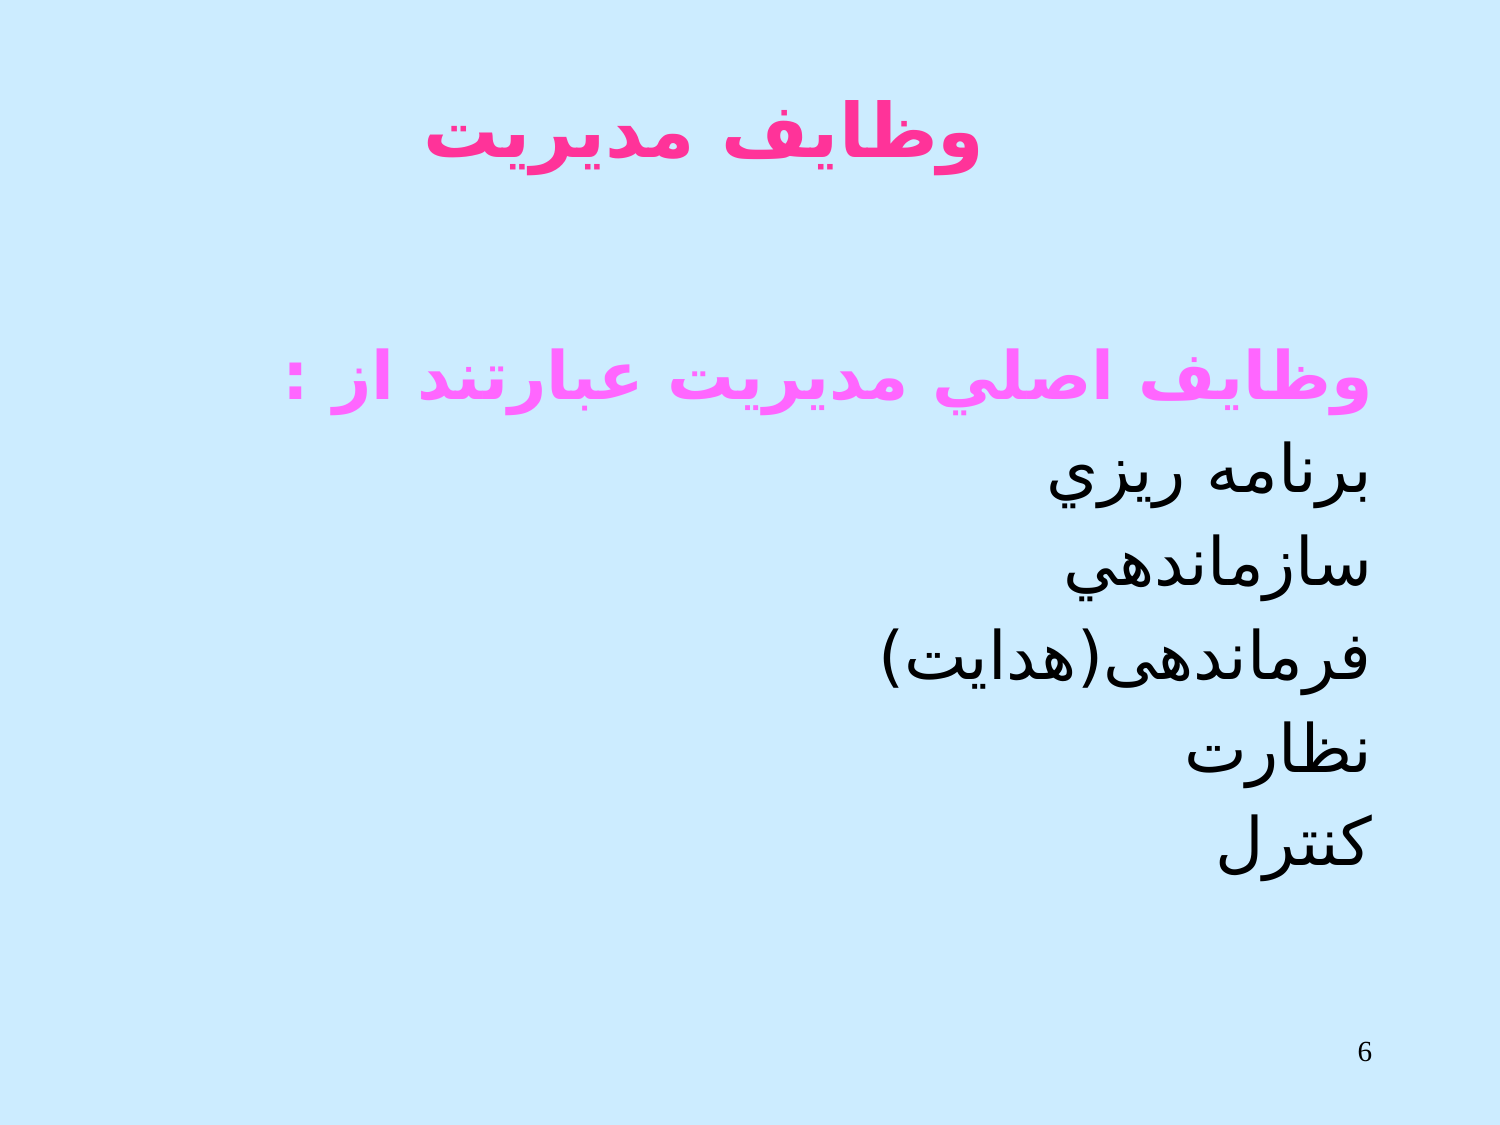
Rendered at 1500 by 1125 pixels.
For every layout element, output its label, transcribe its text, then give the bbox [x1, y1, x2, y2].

list وظایف اصلي مديريت عبارتند از : برنامه ريزي سازماندهي فرماندهی(هدایت) نظارت كنترل [112, 324, 1388, 1001]
slide_number 6 [1074, 1024, 1388, 1101]
text_box وظایف مديريت [408, 74, 1000, 180]
